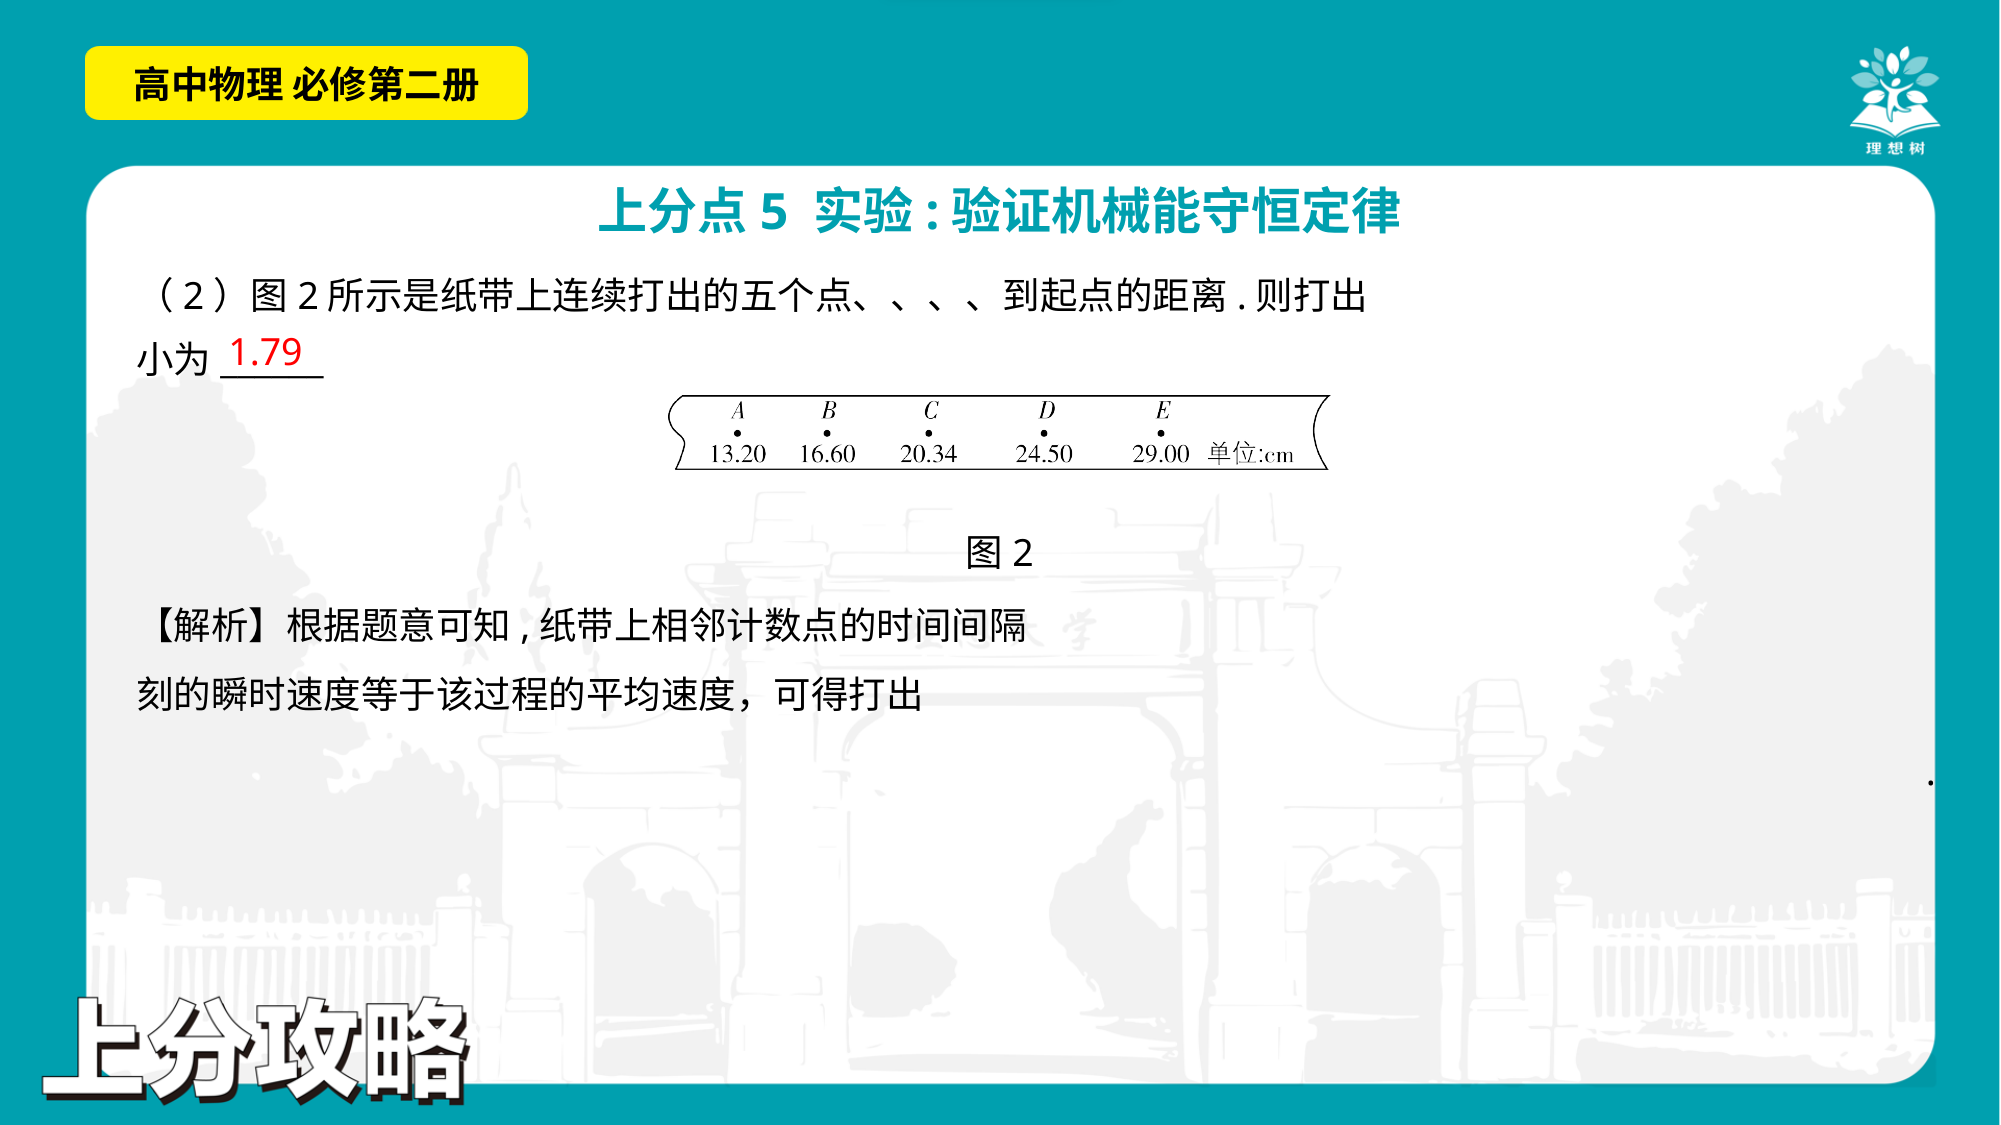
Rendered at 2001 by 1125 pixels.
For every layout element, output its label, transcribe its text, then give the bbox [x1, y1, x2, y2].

picture [0, 0, 2000, 1125]
text_box 图2 [965, 509, 1034, 635]
text_box 1.79 [214, 308, 317, 367]
